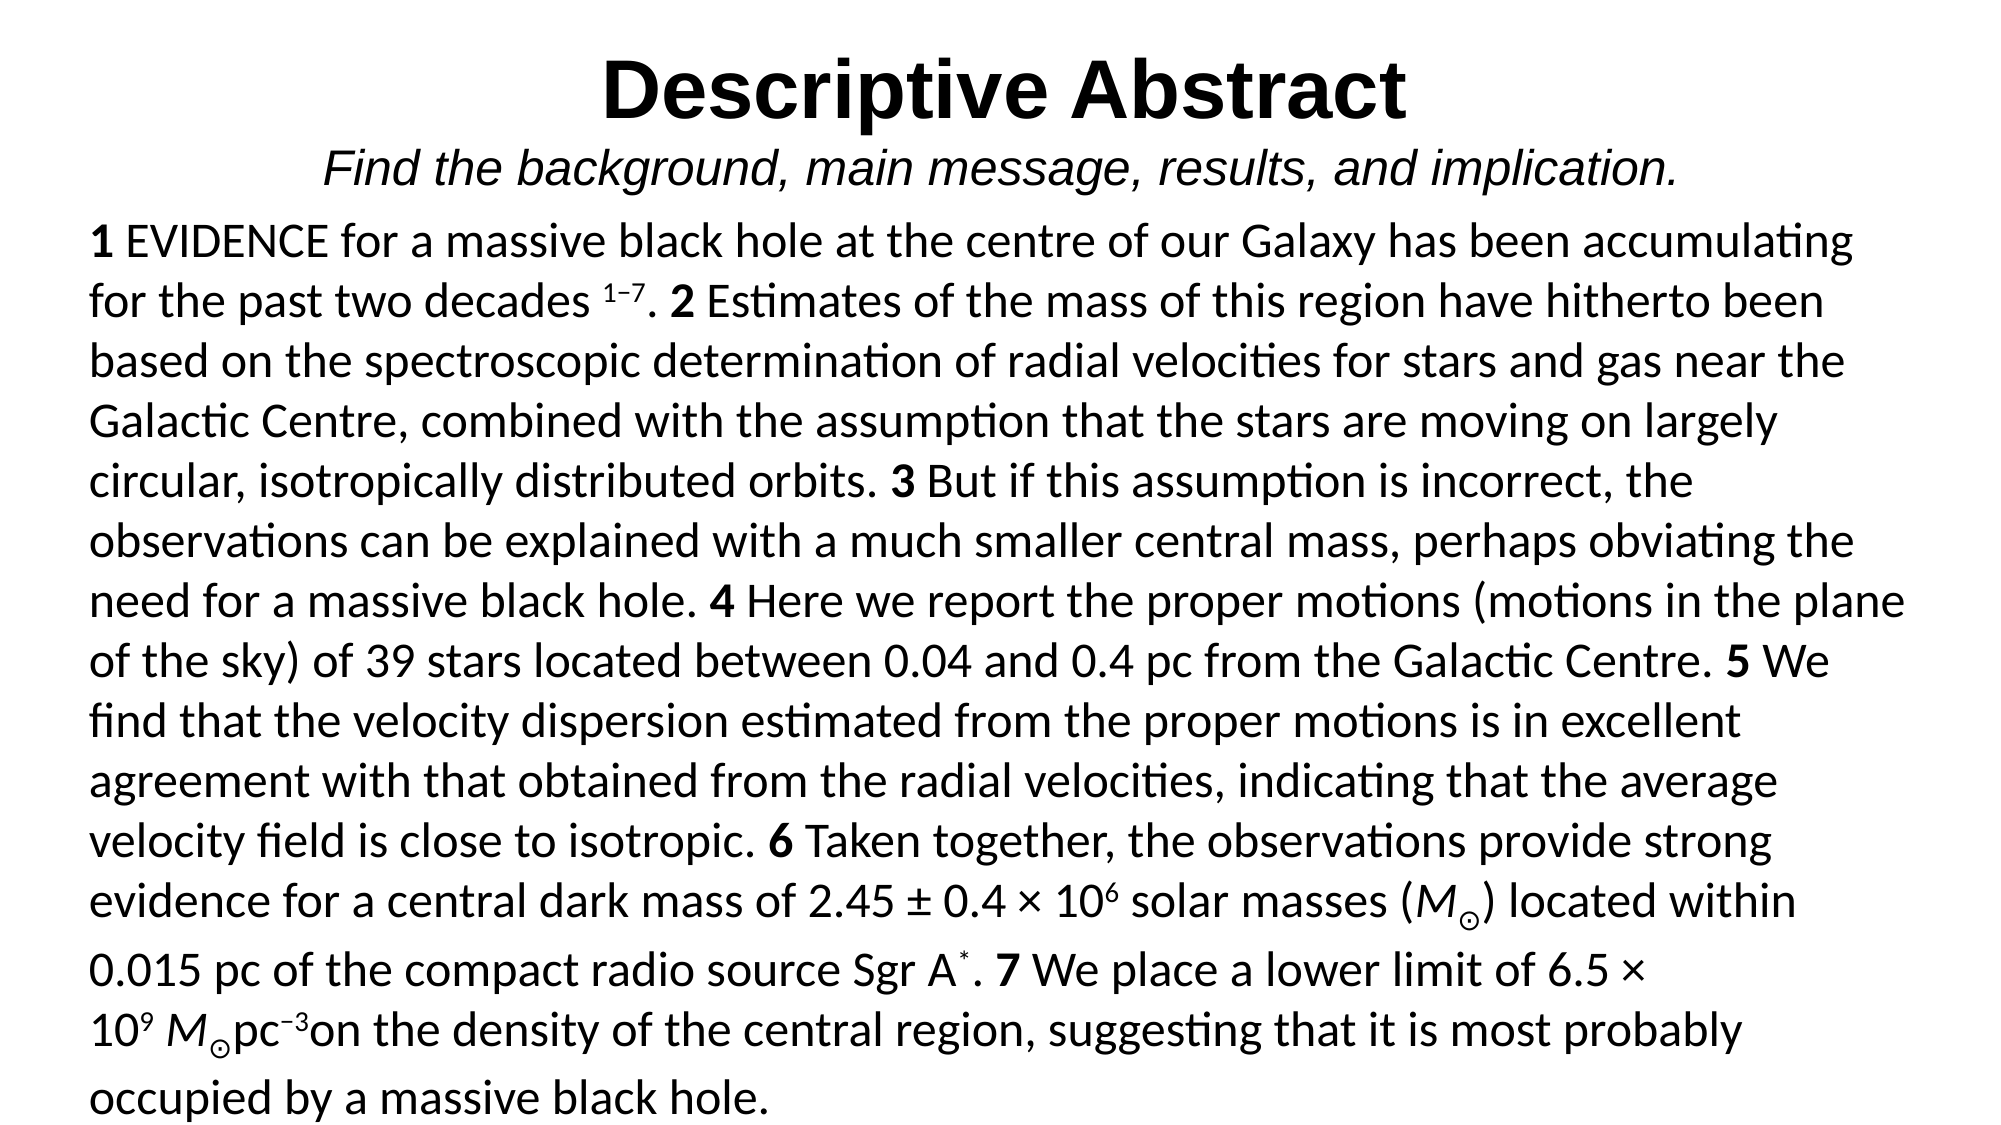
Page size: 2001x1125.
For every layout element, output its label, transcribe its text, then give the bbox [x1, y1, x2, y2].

text_box Descriptive Abstract [117, 39, 1891, 144]
text_box 1 EVIDENCE for a massive black hole at the centre of our Galaxy has been accumulating for the past two decades 1−7. 2 Estimates of the mass of this region have hitherto been based on the spectroscopic determination of radial velocities for stars and gas near the Galactic Centre, combined with the assumption that the stars are moving on largely circular, isotropically distributed orbits. 3 But if this assumption is incorrect, the observations can be explained with a much smaller central mass, perhaps obviating the need for a massive black hole. 4 Here we report the proper motions (motions in the plane of the sky) of 39 stars located between 0.04 and 0.4 pc from the Galactic Centre. 5 We find that the velocity dispersion estimated from the proper motions is in excellent agreement with that obtained from the radial velocities, indicating that the average velocity field is close to isotropic. 6 Taken together, the observations provide strong evidence for a central dark mass of 2.45 ± 0.4 × 106 solar masses (M⊙) located within 0.015 pc of the compact radio source Sgr A*. 7 We place a lower limit of 6.5 × 109 M⊙pc−3on the density of the central region, suggesting that it is most probably occupied by a massive black hole. [74, 200, 1928, 1125]
text_box Find the background, main message, results, and implication. [159, 128, 1845, 203]
